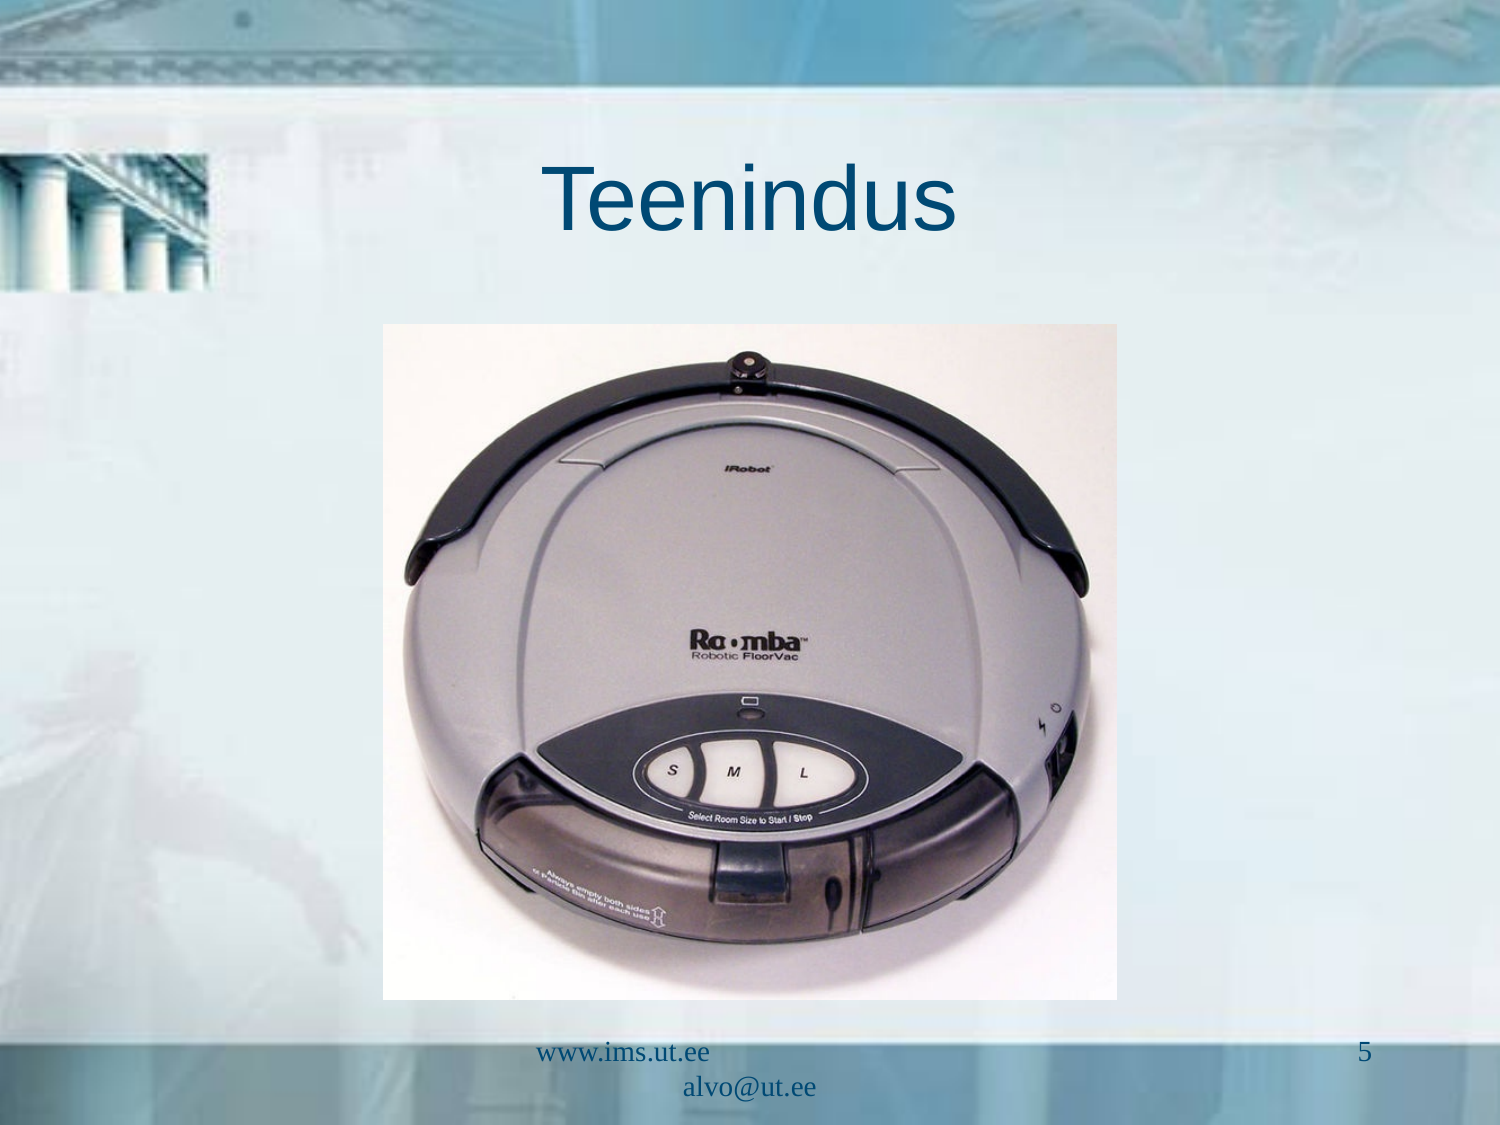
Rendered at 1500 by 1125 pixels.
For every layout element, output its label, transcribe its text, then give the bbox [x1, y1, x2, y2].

picture [0, 0, 1500, 1125]
footer www.ims.ut.ee alvo@ut.ee [512, 1024, 988, 1101]
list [383, 324, 1117, 1001]
title Teenindus [112, 99, 1388, 288]
slide_number 5 [1074, 1024, 1388, 1101]
